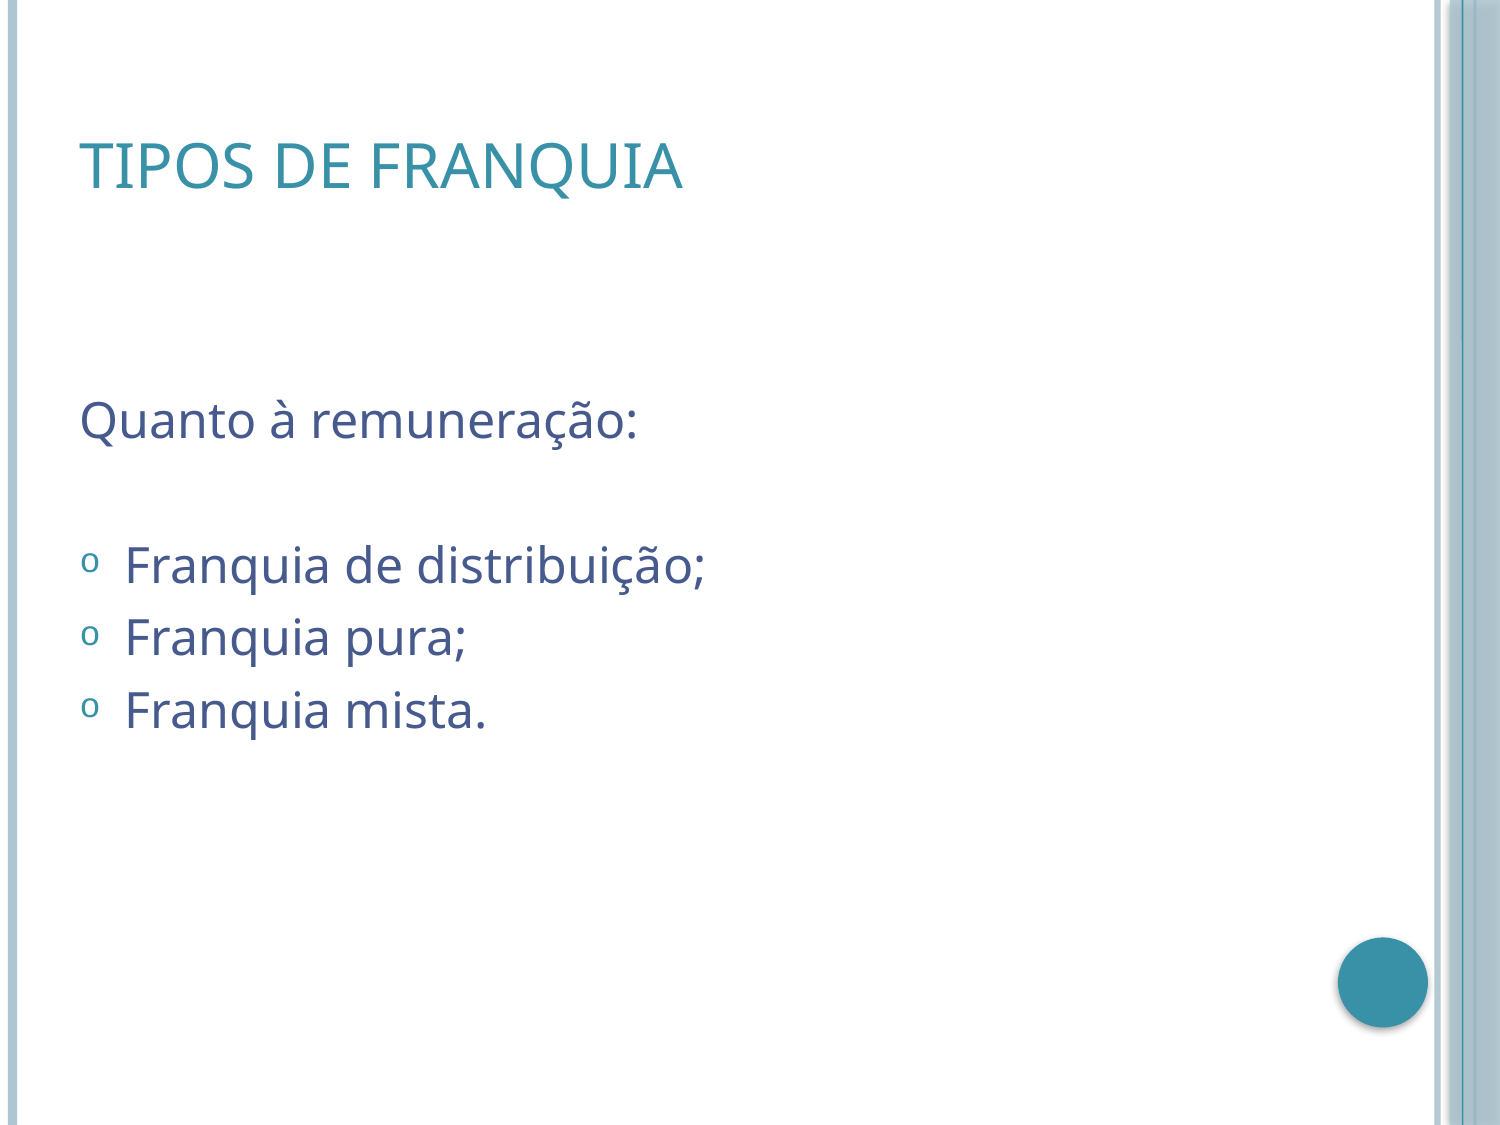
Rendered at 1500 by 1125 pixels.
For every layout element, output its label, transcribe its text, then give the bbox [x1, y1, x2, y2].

list Quanto à remuneração: Franquia de distribuição; Franquia pura; Franquia mista. [64, 380, 1290, 1125]
title Tipos de Franquia [64, 90, 1290, 209]
